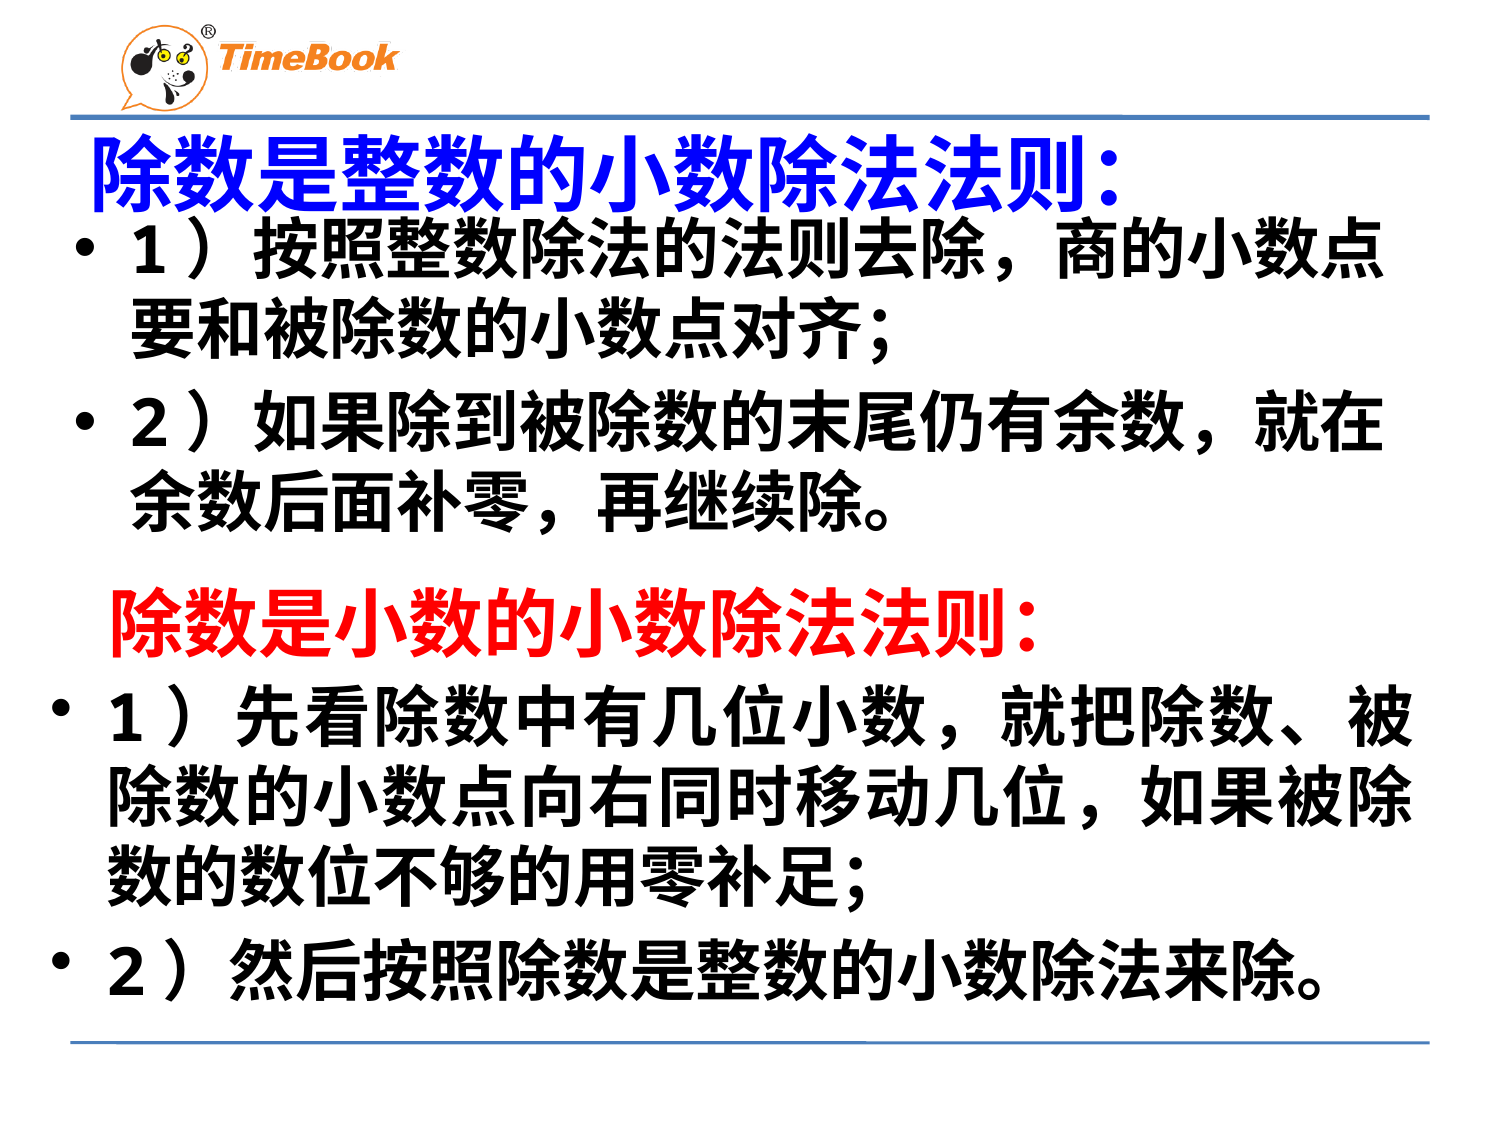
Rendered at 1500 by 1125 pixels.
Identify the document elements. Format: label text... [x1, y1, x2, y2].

text_box 除数是小数的小数除法法则： [93, 527, 1444, 715]
picture [118, 22, 408, 113]
list 1）按照整数除法的法则去除，商的小数点要和被除数的小数点对齐； 2）如果除到被除数的末尾仍有余数，就在余数后面补零，再继续除。 [58, 199, 1409, 582]
text_box 1）先看除数中有几位小数，就把除数、被除数的小数点向右同时移动几位，如果被除数的数位不够的用零补足； 2）然后按照除数是整数的小数除法来除。 [35, 667, 1430, 1055]
title 除数是整数的小数除法法则： [75, 115, 1425, 303]
